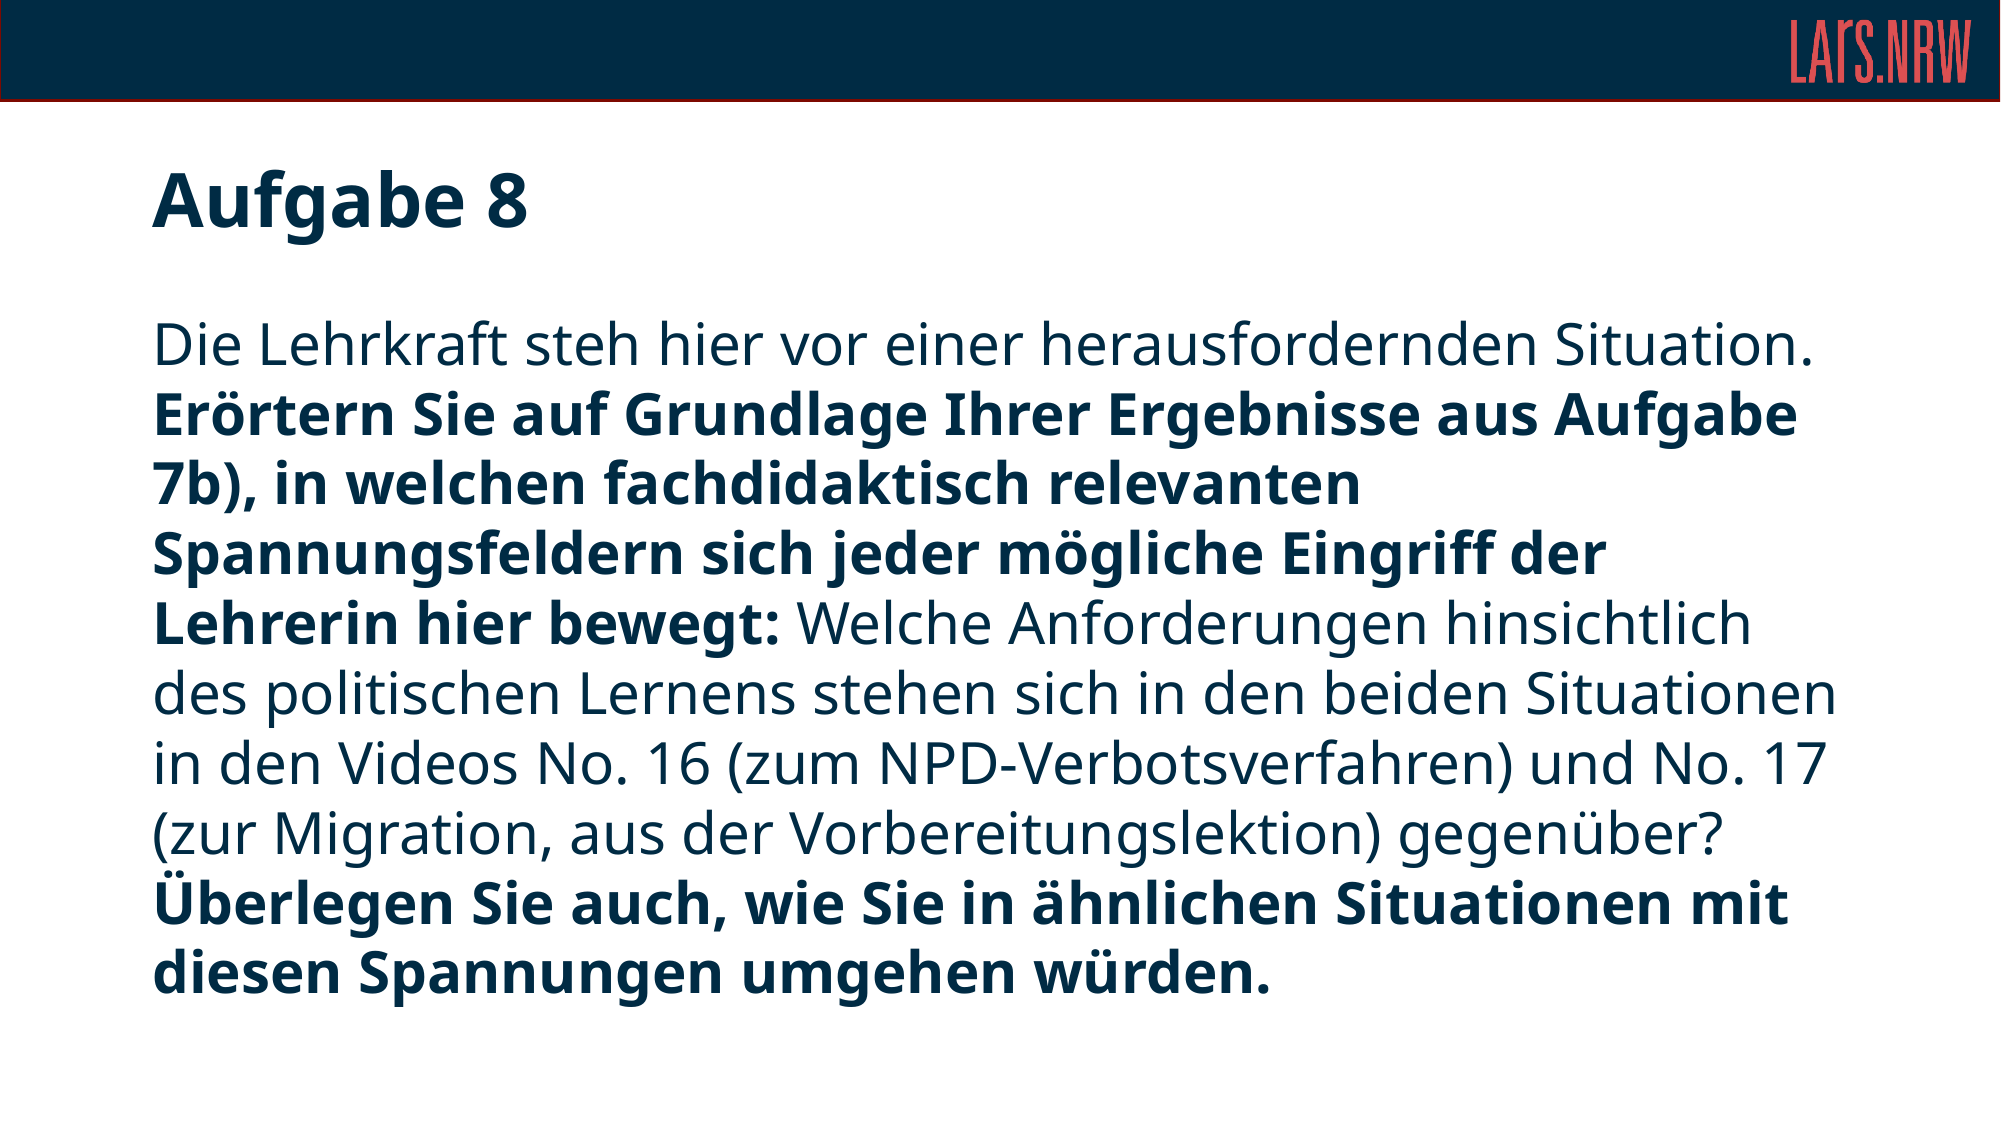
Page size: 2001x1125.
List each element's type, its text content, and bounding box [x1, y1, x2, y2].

picture [1773, 6, 1977, 99]
title Aufgabe 8 [137, 128, 1863, 278]
list Die Lehrkraft steh hier vor einer herausfordernden Situation. Erörtern Sie auf Grundlage Ihrer Ergebnisse aus Aufgabe 7b), in welchen fachdidaktisch relevanten Spannungsfeldern sich jeder mögliche Eingriff der Lehrerin hier bewegt: Welche Anforderungen hinsichtlich des politischen Lernens stehen sich in den beiden Situationen in den Videos No. 16 (zum NPD-Verbotsverfahren) und No. 17 (zur Migration, aus der Vorbereitungslektion) gegenüber? Überlegen Sie auch, wie Sie in ähnlichen Situationen mit diesen Spannungen umgehen würden. [137, 299, 1863, 1014]
